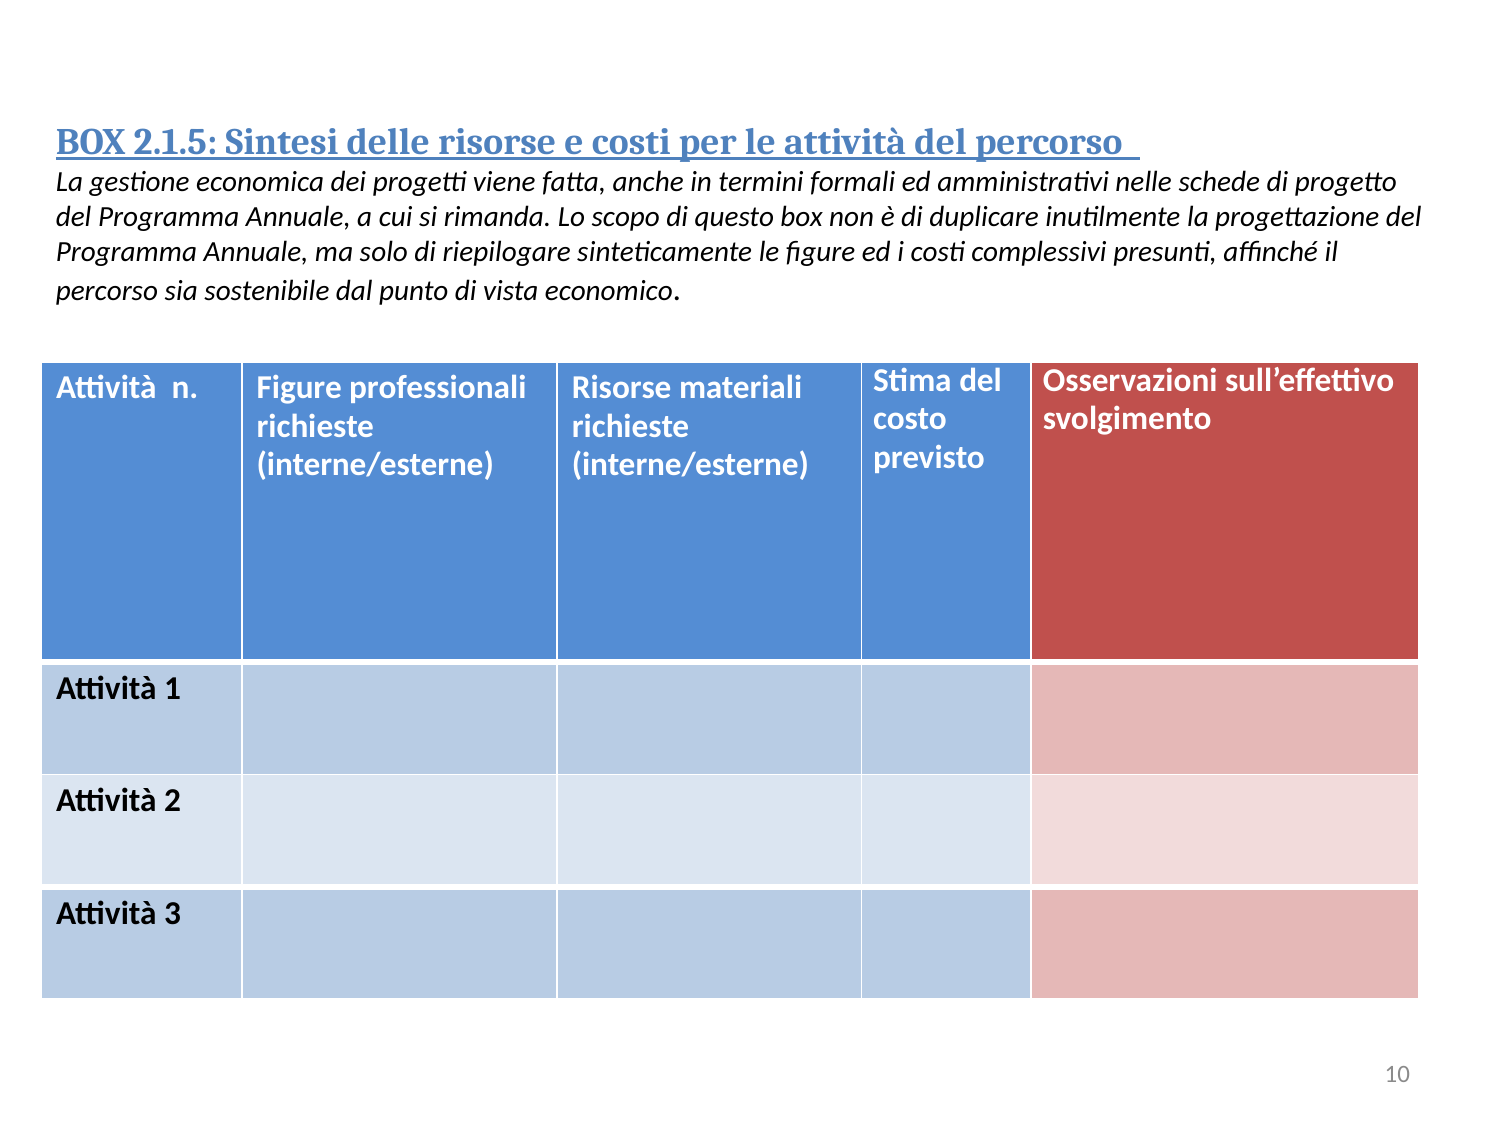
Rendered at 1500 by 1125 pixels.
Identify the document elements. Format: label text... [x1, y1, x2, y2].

table_cell Attività 3 [42, 890, 241, 998]
table_cell [558, 775, 861, 884]
slide_number 10 [1074, 1042, 1425, 1103]
table_cell [1032, 665, 1418, 774]
table_header Osservazioni sull’effettivo svolgimento [1032, 363, 1418, 659]
table_cell [862, 890, 1030, 998]
table_header Stima del costo previsto [862, 363, 1030, 659]
table_cell [862, 665, 1030, 774]
table_header Attività n. [42, 363, 241, 659]
table_cell [558, 890, 861, 998]
table_cell [558, 665, 861, 774]
table_cell [862, 775, 1030, 884]
table_cell Attività 2 [42, 775, 241, 884]
table_cell [1032, 775, 1418, 884]
text_box BOX 2.1.5: Sintesi delle risorse e costi per le attività del percorso La gestione economica dei progetti viene fatta, anche in termini formali ed amministrativi nelle schede di progetto del Programma Annuale, a cui si rimanda. Lo scopo di questo box non è di duplicare inutilmente la progettazione del Programma Annuale, ma solo di riepilogare sinteticamente le figure ed i costi complessivi presunti, affinché il percorso sia sostenibile dal punto di vista economico. [41, 96, 1447, 347]
table_cell [243, 775, 556, 884]
table_cell [243, 665, 556, 774]
table_header Risorse materiali richieste (interne/esterne) [558, 363, 861, 659]
table_cell [243, 890, 556, 998]
table_header Figure professionali richieste (interne/esterne) [243, 363, 556, 659]
table_cell [1032, 890, 1418, 998]
table_cell Attività 1 [42, 665, 241, 774]
